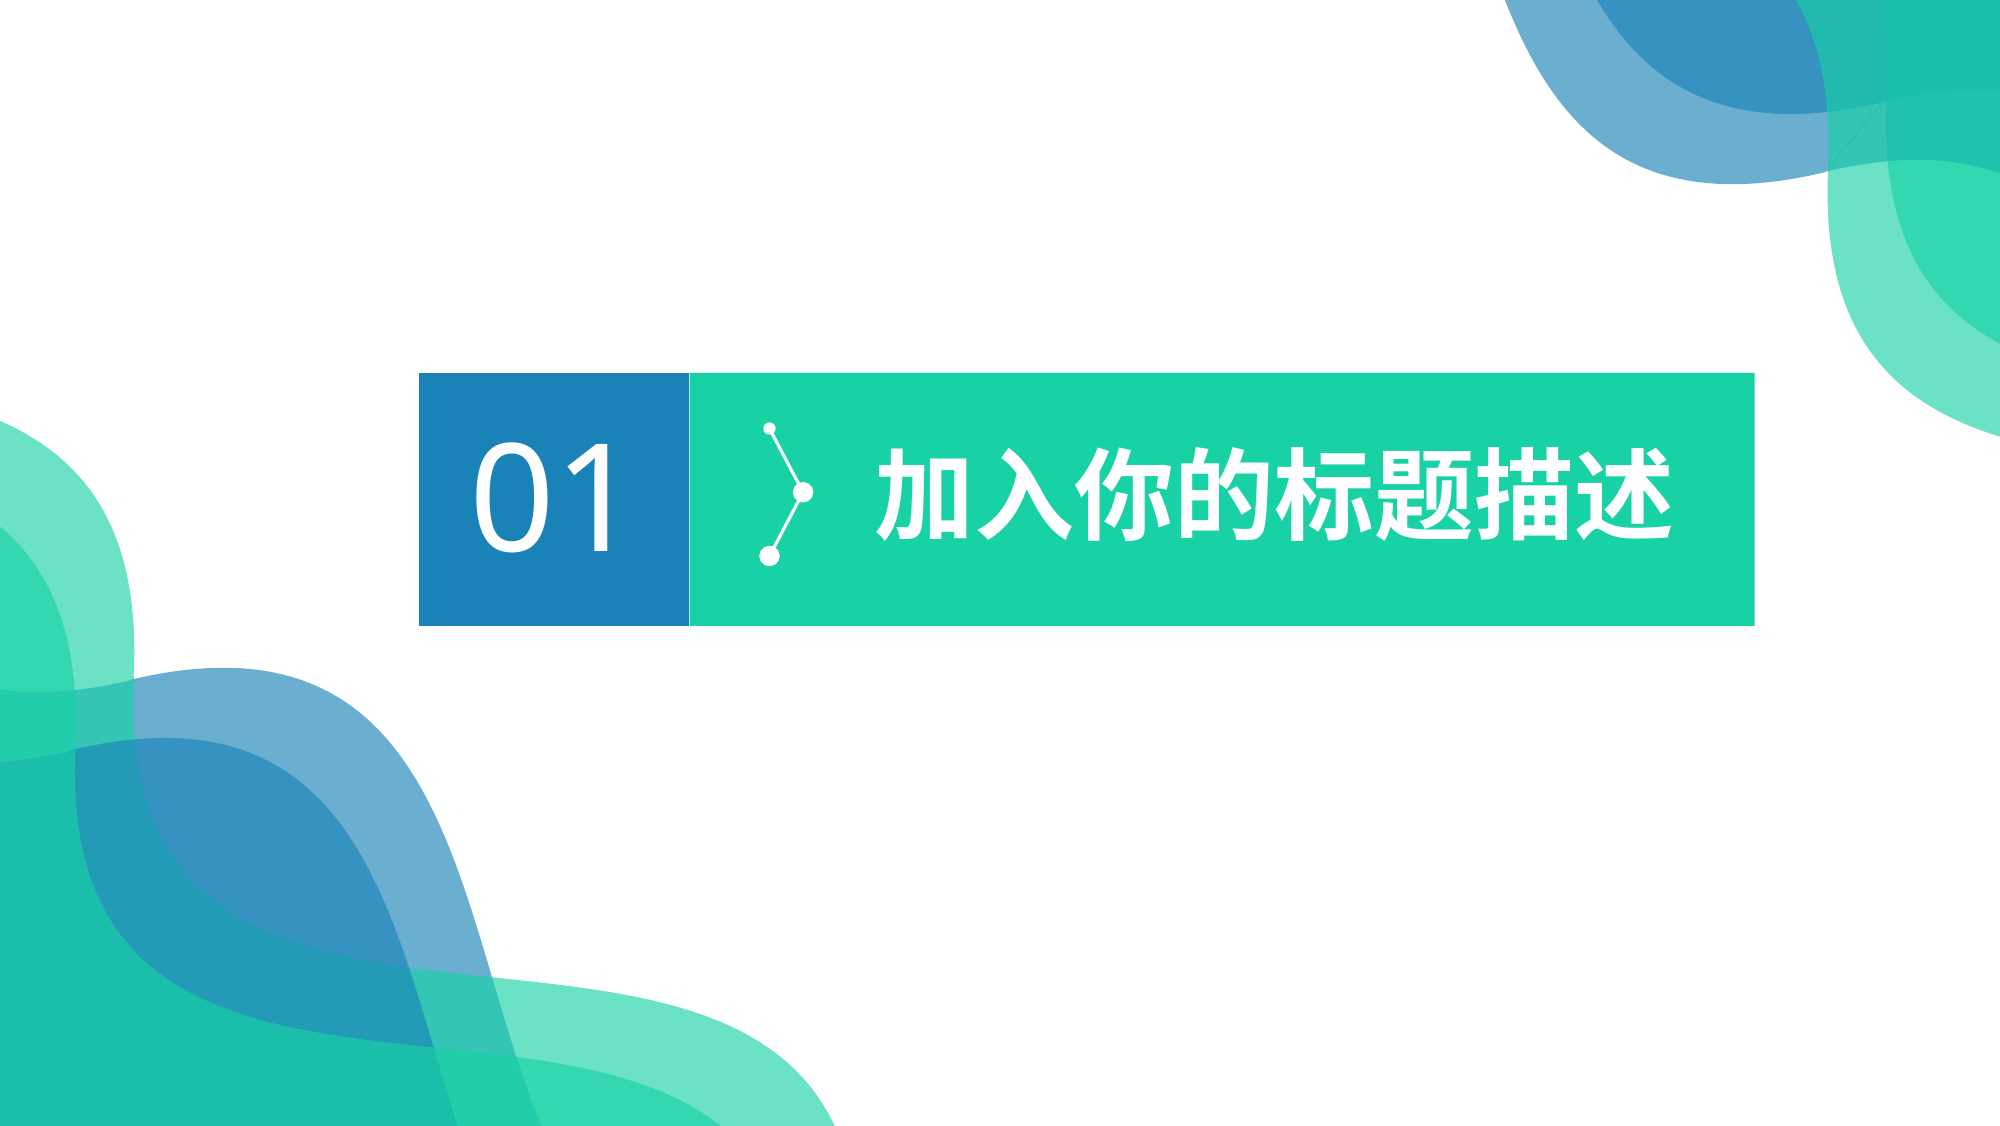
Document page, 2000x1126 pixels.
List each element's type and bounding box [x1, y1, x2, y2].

text_box [0, 451, 805, 1126]
text_box [418, 372, 1755, 626]
text_box [1154, 0, 2000, 397]
